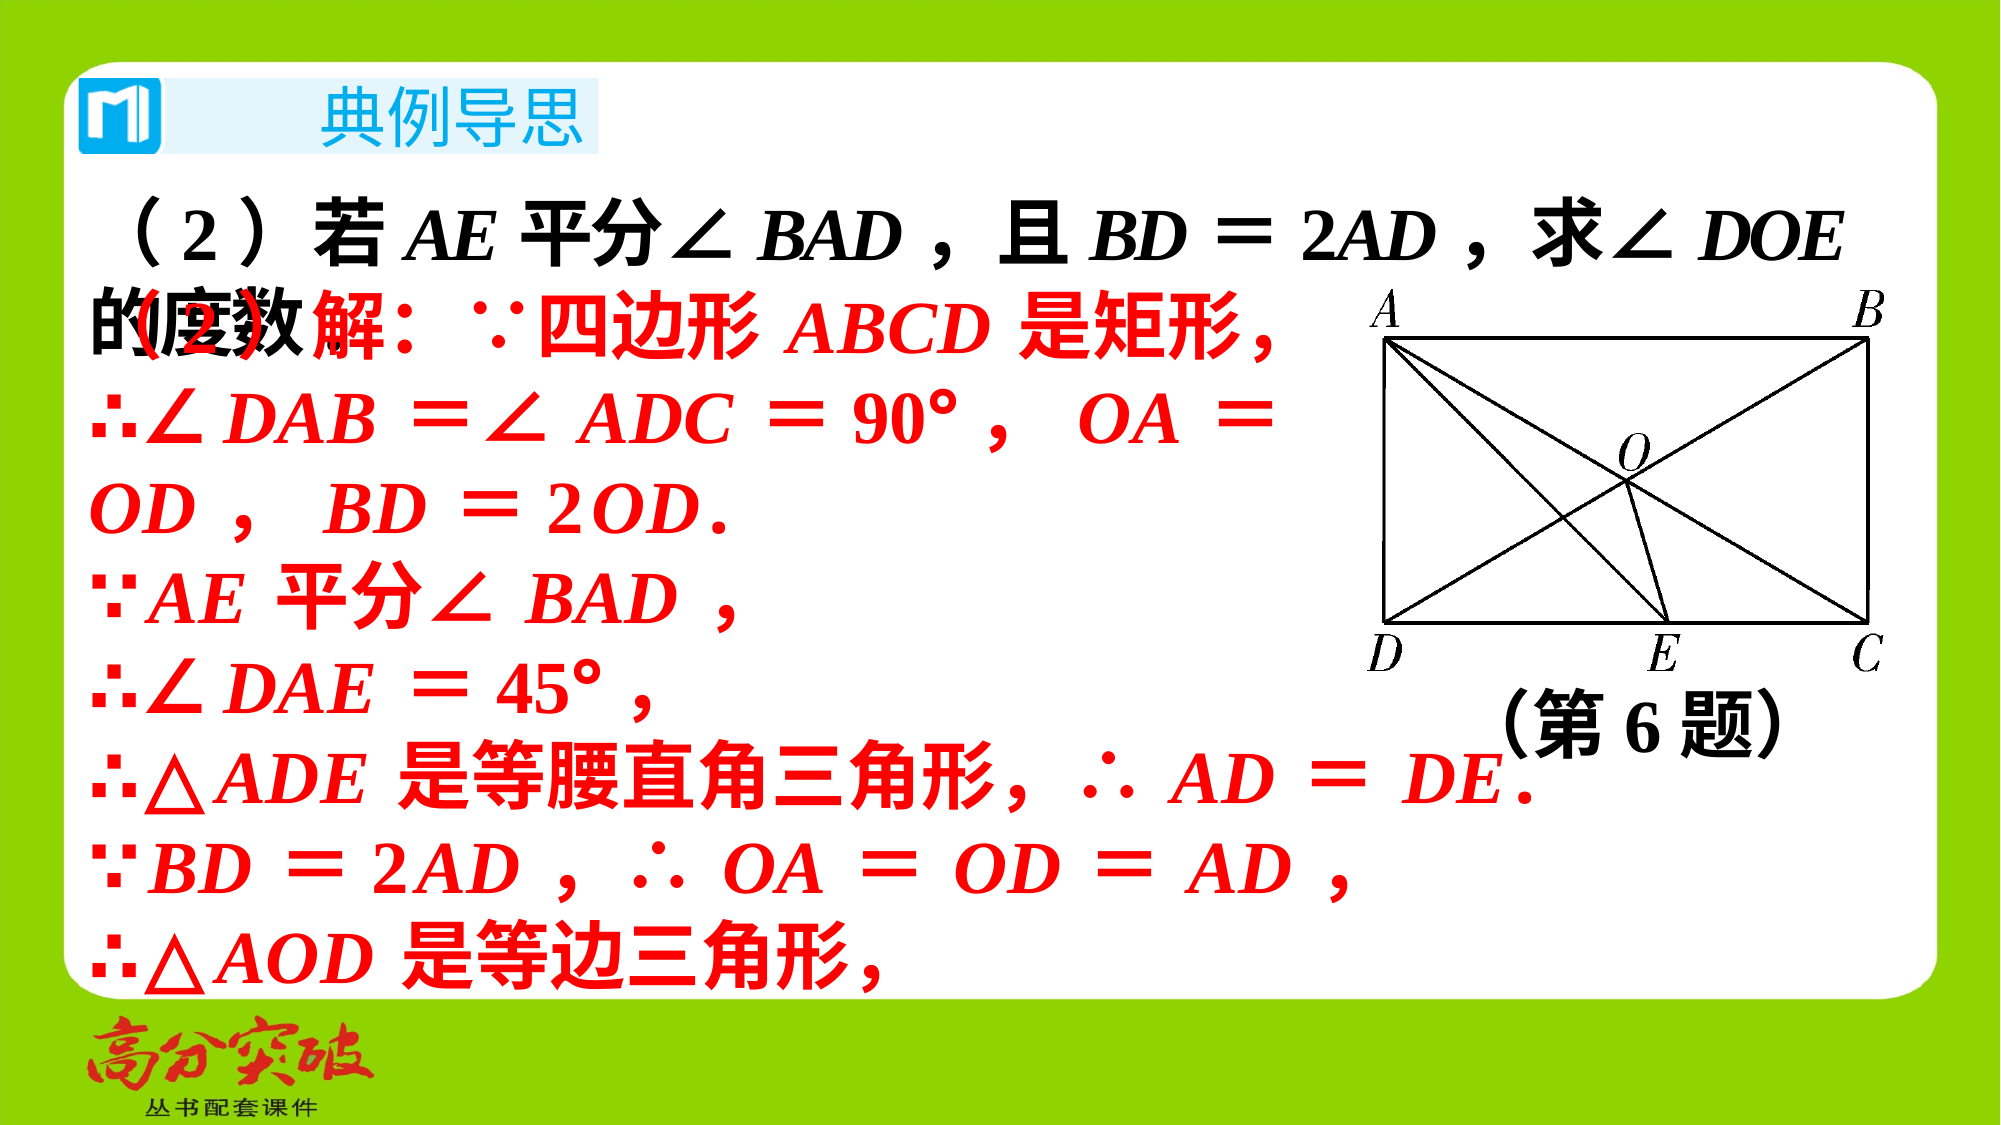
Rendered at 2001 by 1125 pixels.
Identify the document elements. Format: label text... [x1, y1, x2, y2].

text_box （2）若AE平分∠BAD，且BD＝2AD，求∠DOE的度数. [88, 185, 1912, 368]
text_box （2）解：∵四边形ABCD是矩形， ∴∠DAB＝∠ADC＝90°，OA＝ OD，BD＝2OD. ∵AE平分∠BAD， ∴∠DAE＝45°， ∴△ADE是等腰直角三角形，∴AD＝DE. ∵BD＝2AD，∴OA＝OD＝AD， ∴△AOD是等边三角形， [88, 279, 1697, 988]
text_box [1366, 289, 1884, 769]
picture [0, 0, 2001, 1125]
